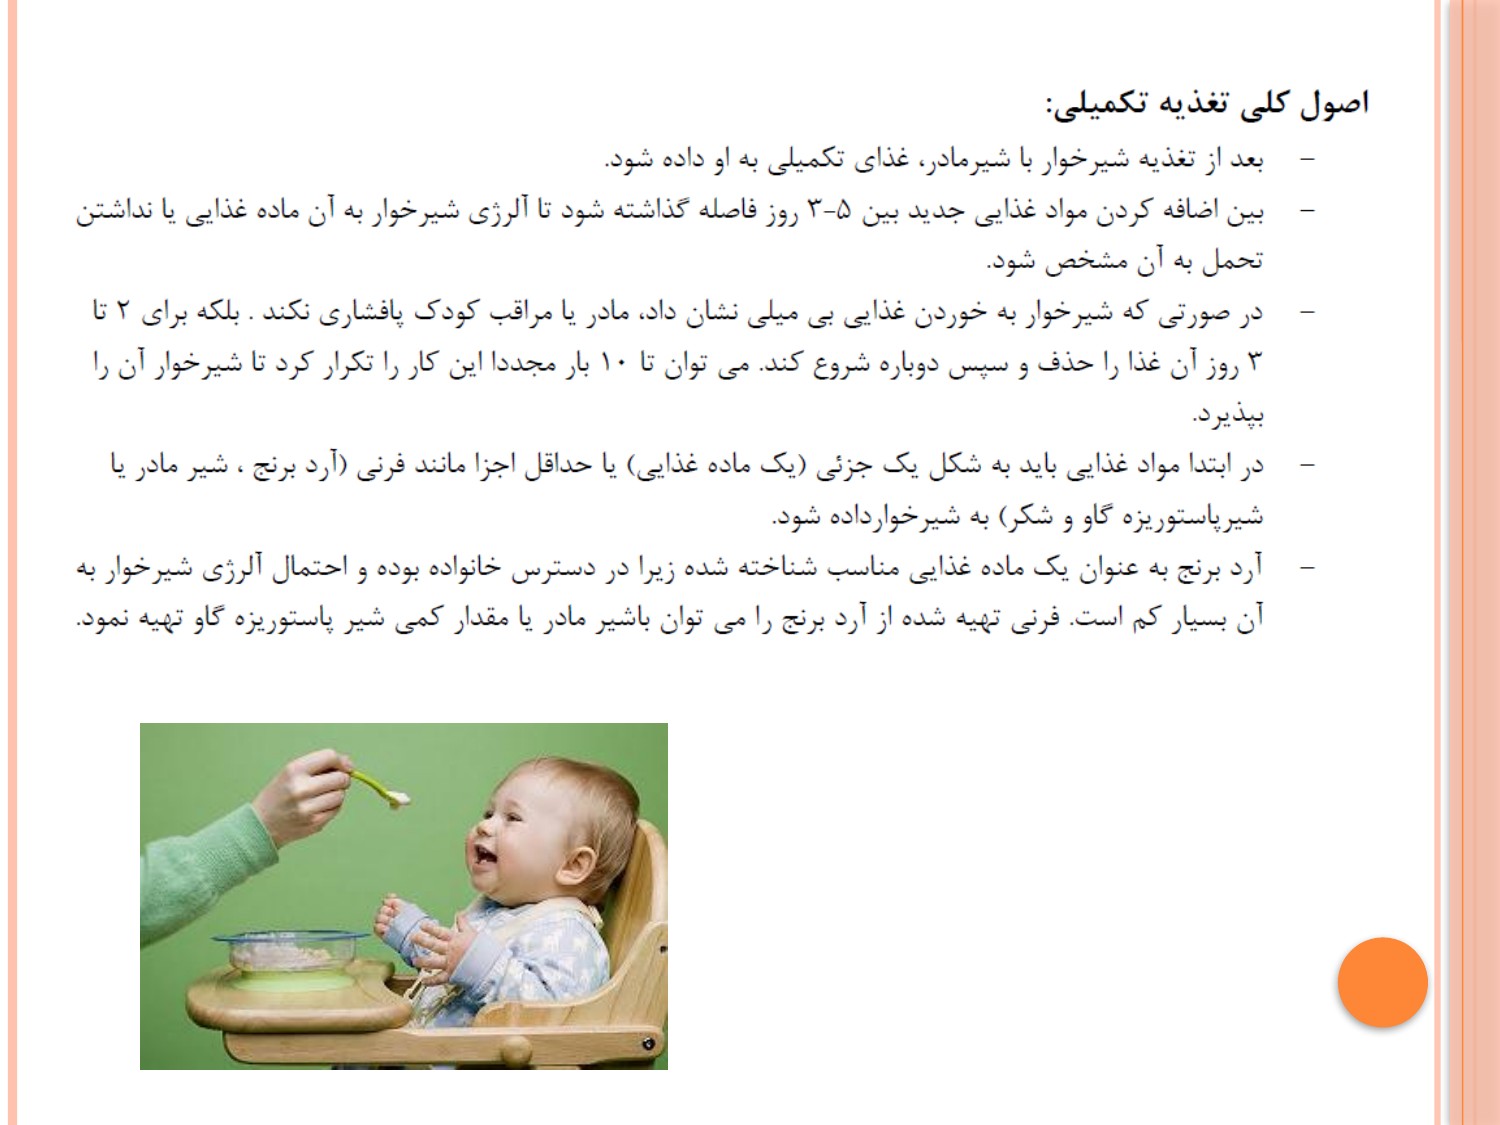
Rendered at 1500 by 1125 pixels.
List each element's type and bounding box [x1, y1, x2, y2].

picture [140, 722, 669, 1070]
list [28, 69, 1431, 692]
